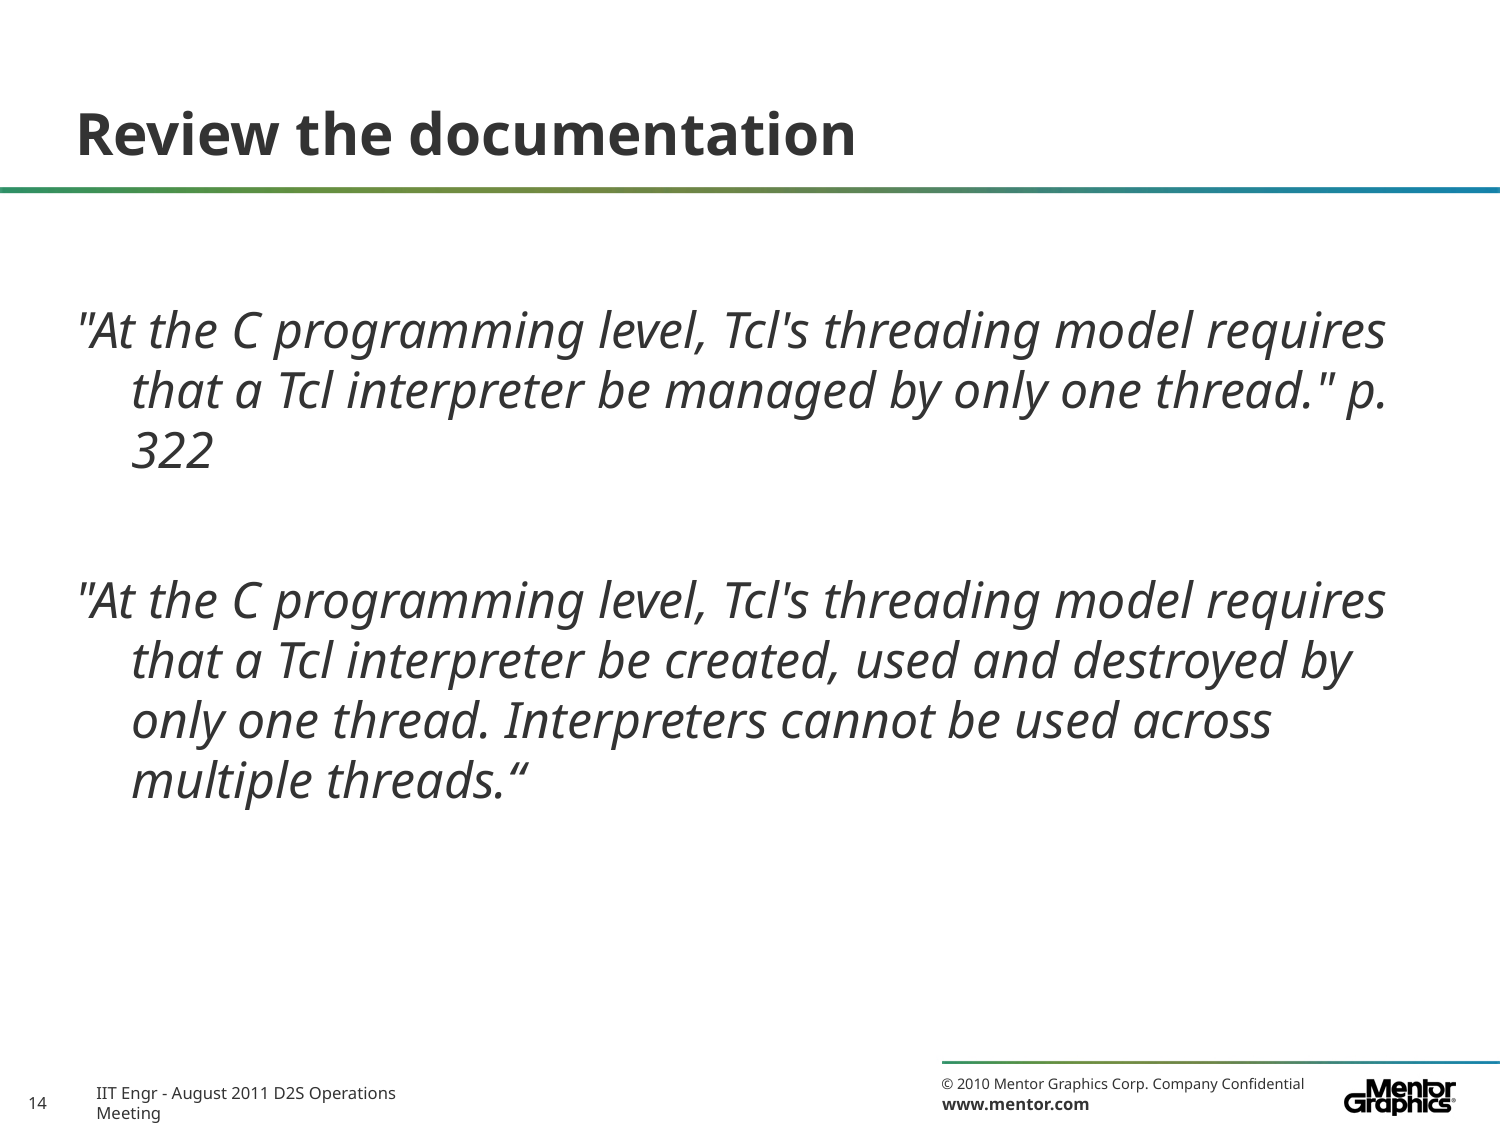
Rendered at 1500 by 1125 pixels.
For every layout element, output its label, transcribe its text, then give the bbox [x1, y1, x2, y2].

picture [0, 176, 1500, 215]
list "At the C programming level, Tcl's threading model requires that a Tcl interpreter be managed by only one thread." p. 322 "At the C programming level, Tcl's threading model requires that a Tcl interpreter be created, used and destroyed by only one thread. Interpreters cannot be used across multiple threads.“ [0, 215, 1500, 1048]
picture [0, 1048, 1500, 1125]
footer IIT Engr - August 2011 D2S Operations Meeting [80, 1074, 469, 1111]
title Review the documentation [0, 0, 1500, 176]
